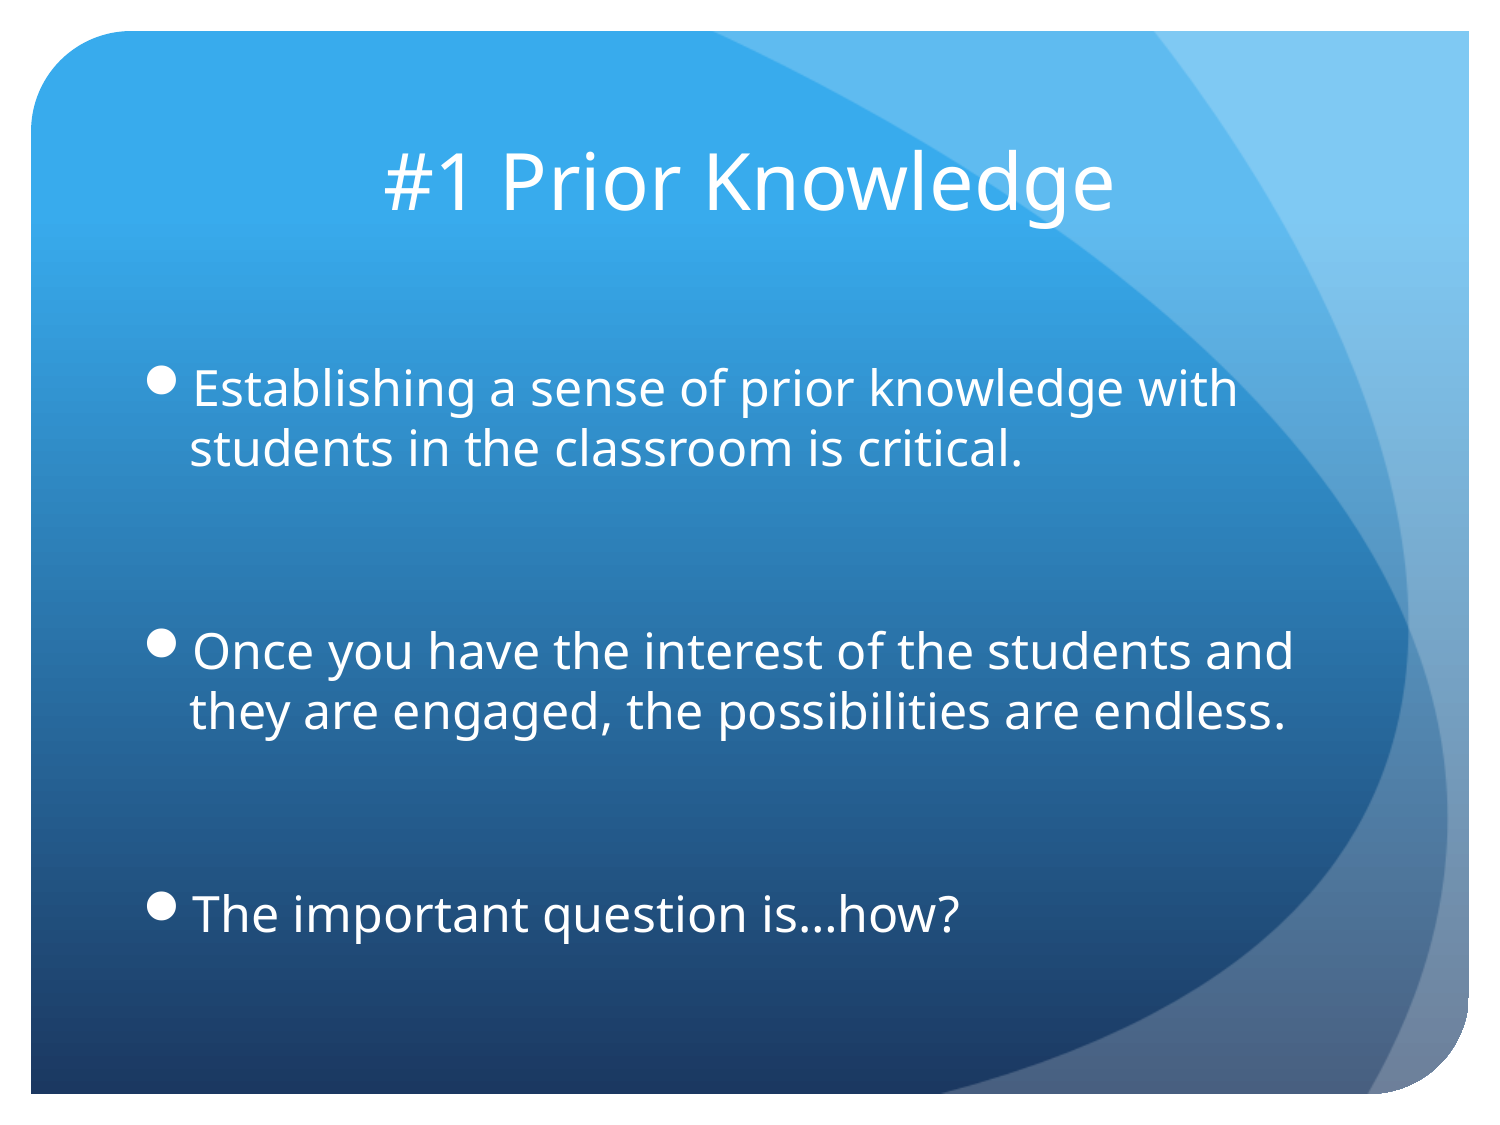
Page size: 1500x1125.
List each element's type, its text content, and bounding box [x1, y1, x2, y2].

picture [24, 30, 1473, 1094]
title #1 Prior Knowledge [127, 62, 1372, 234]
list Establishing a sense of prior knowledge with students in the classroom is critical. Once you have the interest of the students and they are engaged, the possibilities are endless. The important question is…how? [127, 348, 1372, 1007]
